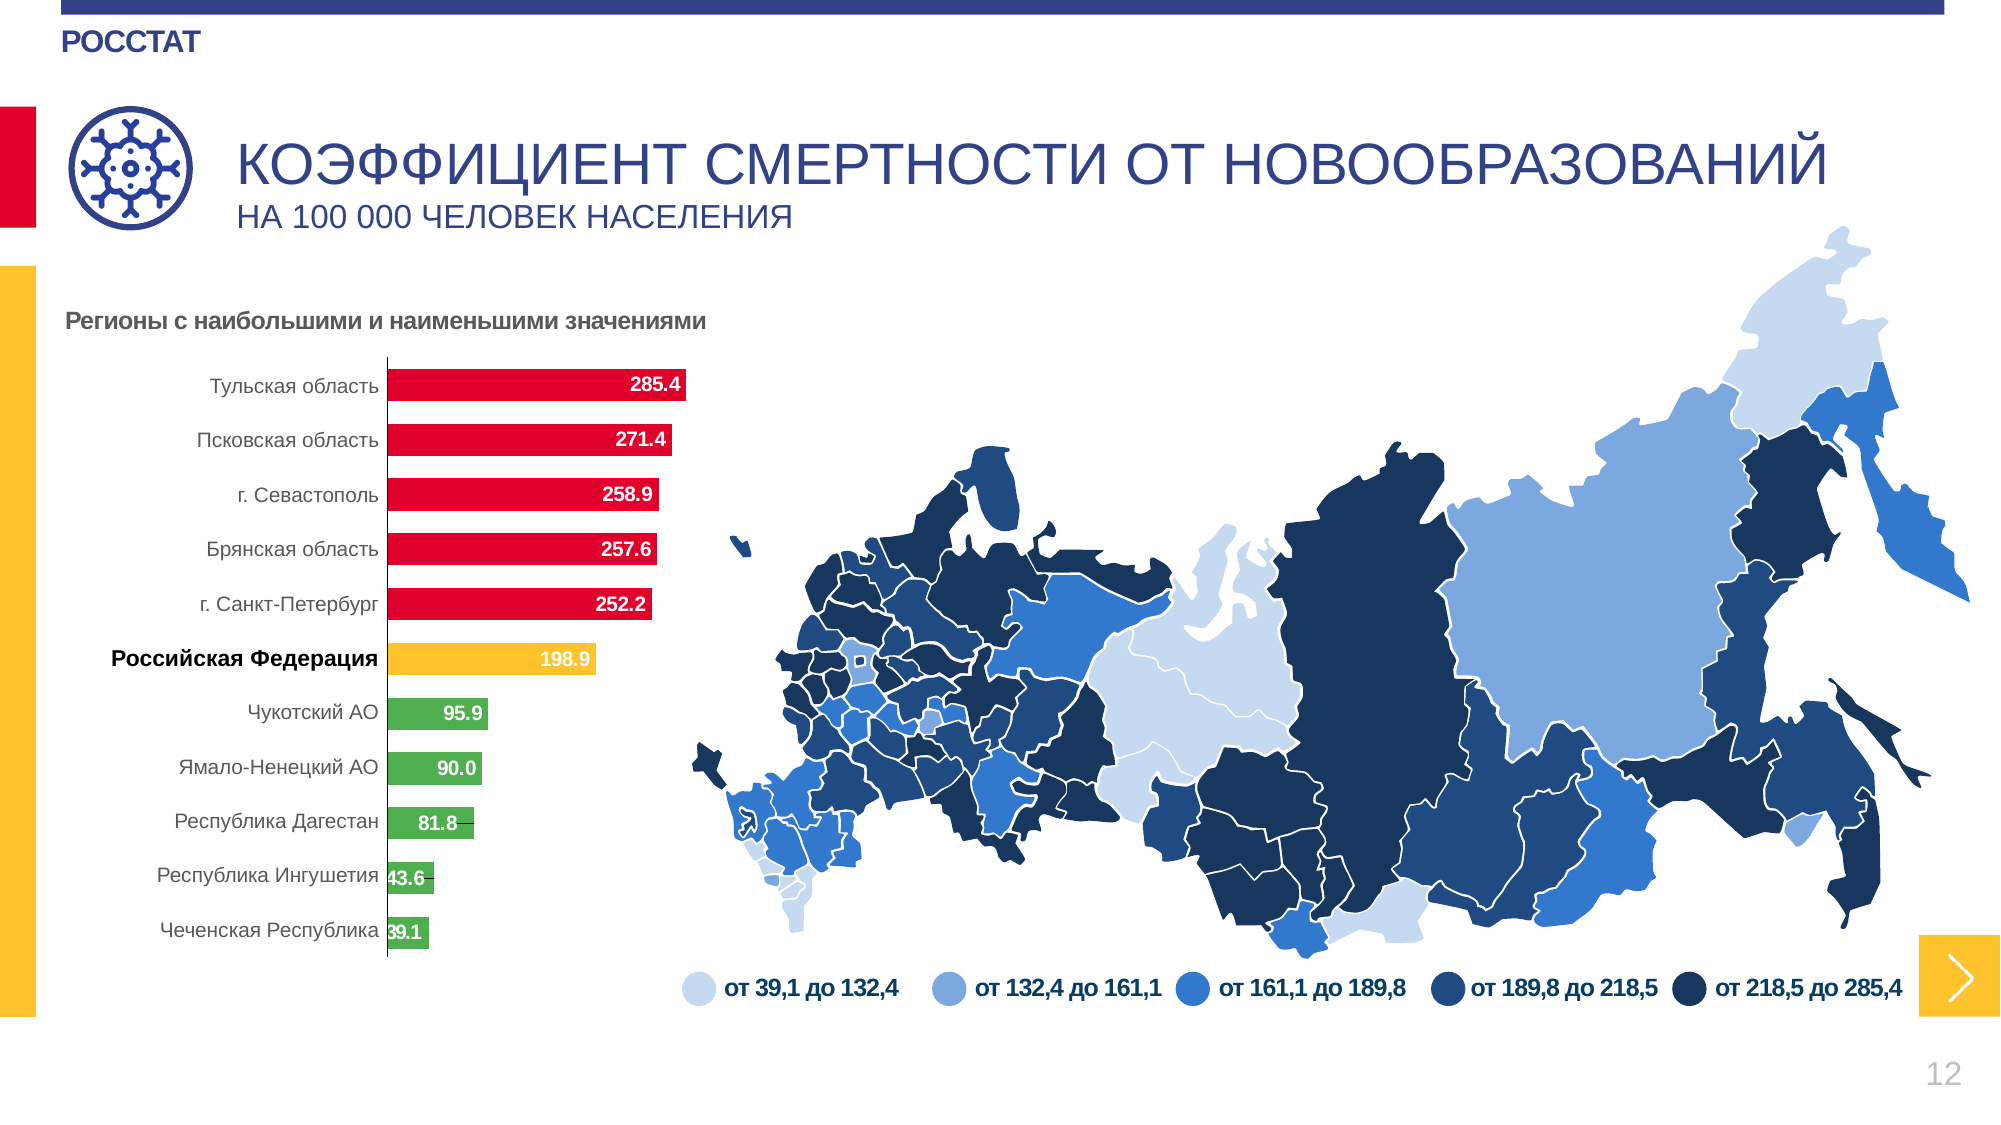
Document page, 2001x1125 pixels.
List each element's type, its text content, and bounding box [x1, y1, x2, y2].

chart [363, 334, 754, 984]
table_cell г. Санкт-Петербург [20, 576, 363, 630]
table_cell Ямало-Ненецкий АО [20, 739, 363, 793]
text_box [1672, 963, 1918, 1010]
table_cell Чеченская Республика [20, 902, 363, 957]
table_cell Республика Ингушетия [20, 848, 363, 902]
table_cell г. Севастополь [20, 467, 363, 522]
table_cell Российская Федерация [20, 630, 363, 685]
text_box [1431, 963, 1672, 1010]
table_header Тульская область [20, 358, 363, 413]
list КОЭФФИЦИЕНТ СМЕРТНОСТИ ОТ НОВООБРАЗОВАНИЙ НА 100 000 ЧЕЛОВЕК НАСЕЛЕНИЯ [221, 102, 1910, 287]
text_box Регионы с наибольшими и наименьшими значениями [50, 297, 691, 342]
table_cell Чукотский АО [20, 685, 363, 739]
table_cell Псковская область [20, 413, 363, 467]
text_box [691, 225, 1970, 959]
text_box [932, 963, 1175, 1010]
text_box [1918, 934, 2000, 1017]
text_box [681, 963, 915, 1010]
table_cell Республика Дагестан [20, 793, 363, 848]
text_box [71, 109, 190, 228]
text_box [1175, 963, 1422, 1010]
table_cell Брянская область [20, 522, 363, 576]
slide_number 12 [1527, 1042, 1978, 1103]
